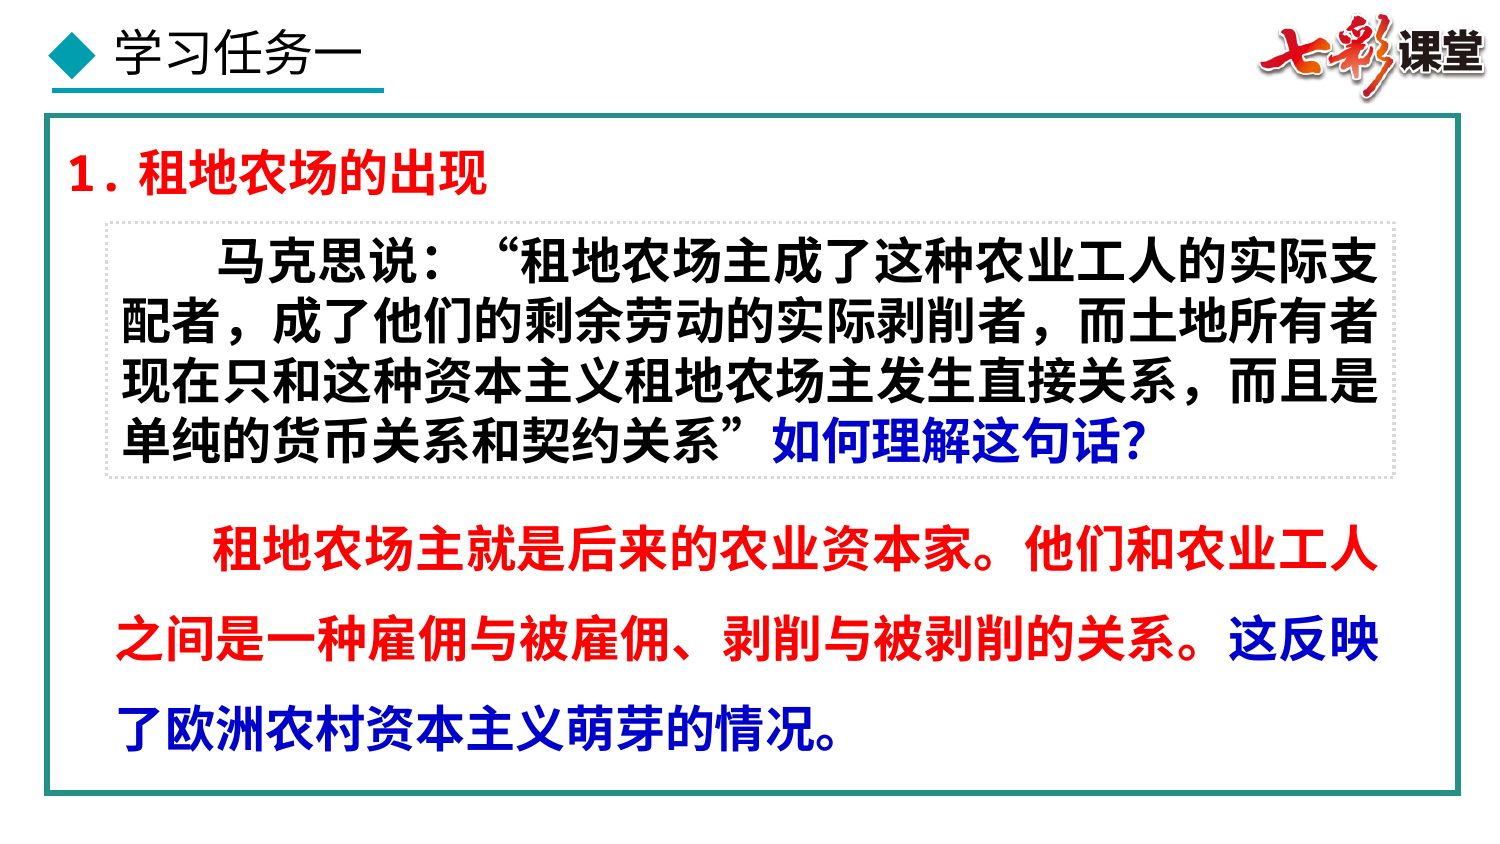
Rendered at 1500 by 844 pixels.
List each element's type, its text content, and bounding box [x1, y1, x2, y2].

text_box 1.租地农场的出现 [51, 122, 620, 209]
picture [1254, 8, 1491, 104]
text_box 租地农场主就是后来的农业资本家。他们和农业工人之间是一种雇佣与被雇佣、剥削与被剥削的关系。这反映了欧洲农村资本主义萌芽的情况。 [100, 480, 1394, 765]
text_box 马克思说：“租地农场主成了这种农业工人的实际支配者，成了他们的剩余劳动的实际剥削者，而土地所有者现在只和这种资本主义租地农场主发生直接关系，而且是单纯的货币关系和契约关系”如何理解这句话？ [106, 222, 1395, 478]
